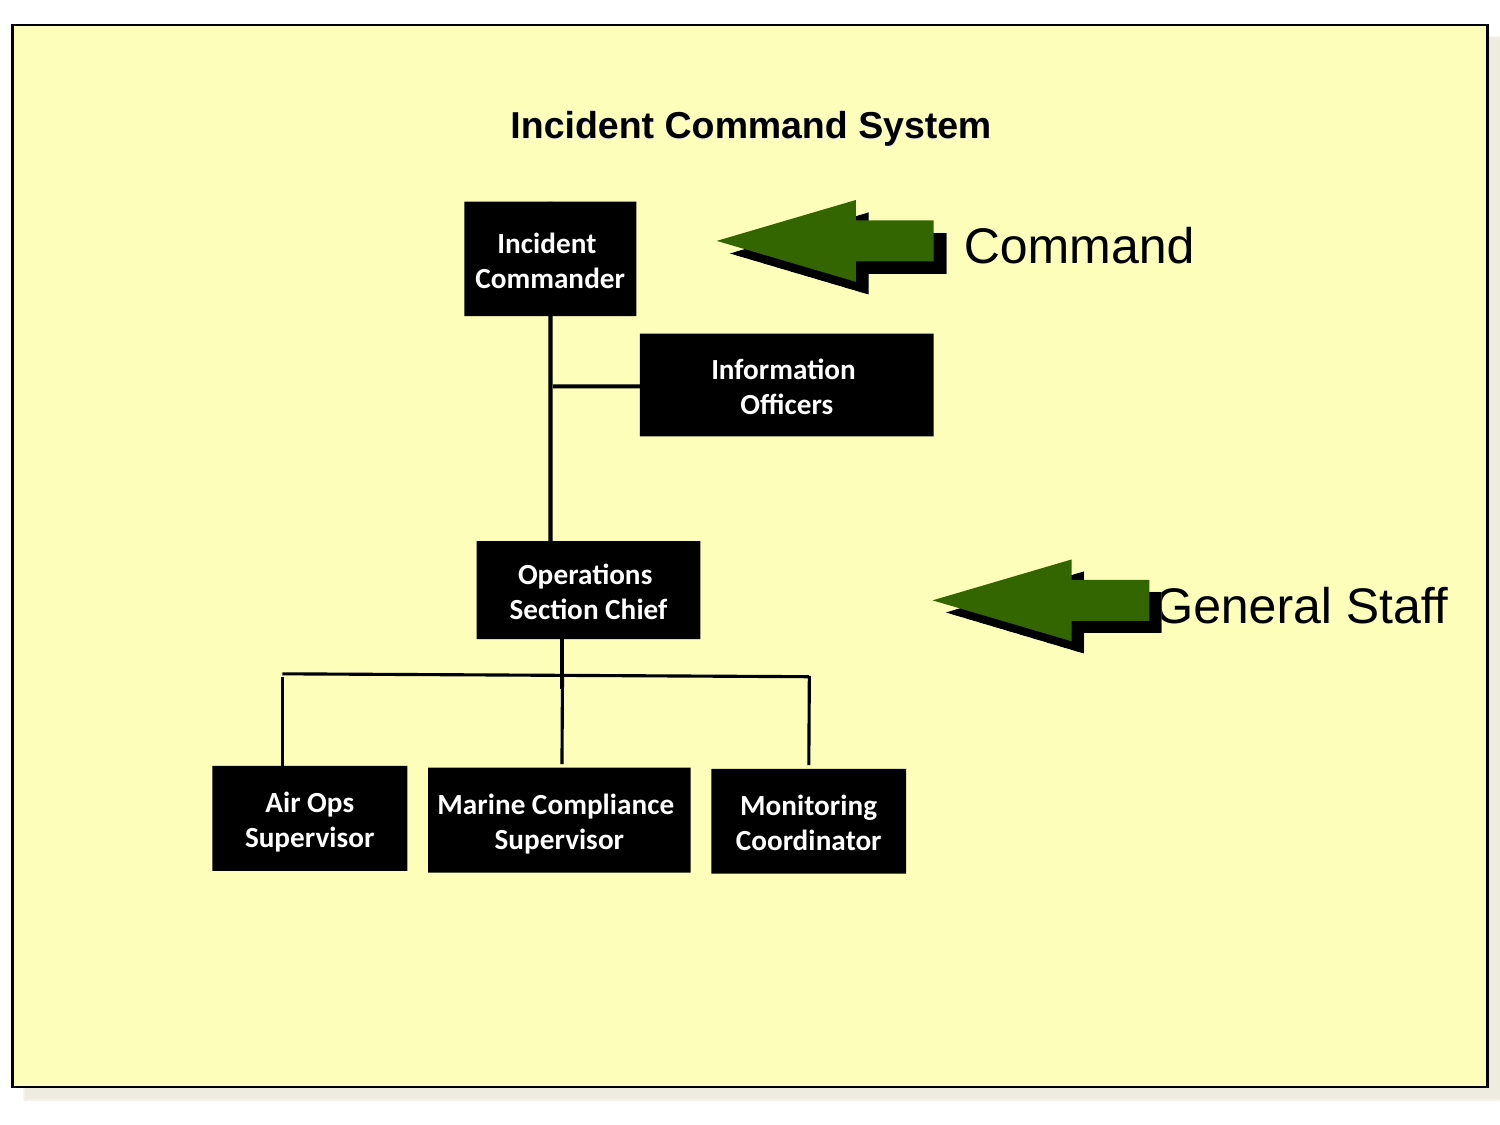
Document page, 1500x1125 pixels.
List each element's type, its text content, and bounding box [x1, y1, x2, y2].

text_box Incident Command System [12, 37, 1500, 188]
text_box [12, 24, 1488, 37]
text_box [212, 199, 1500, 874]
text_box [12, 188, 1488, 1088]
